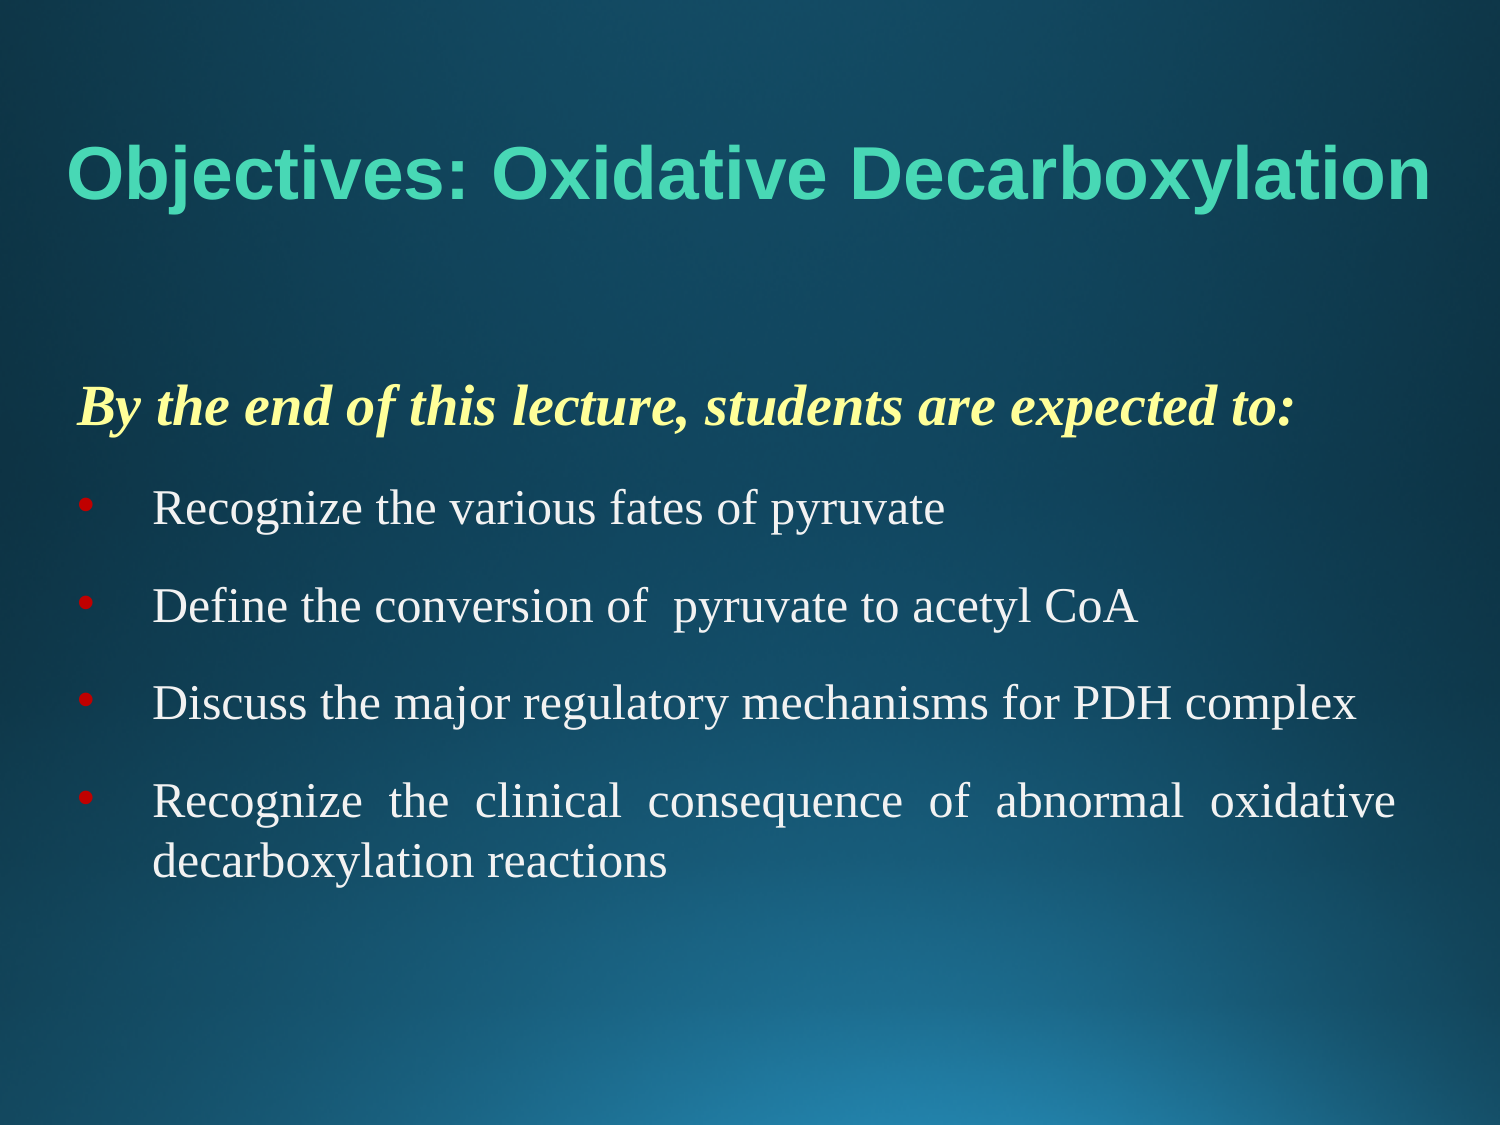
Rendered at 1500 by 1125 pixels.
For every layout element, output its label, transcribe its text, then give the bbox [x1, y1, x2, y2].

title Objectives: Oxidative Decarboxylation [37, 87, 1463, 263]
picture [0, 0, 1500, 1125]
text_box By the end of this lecture, students are expected to: Recognize the various fates of pyruvate Define the conversion of pyruvate to acetyl CoA Discuss the major regulatory mechanisms for PDH complex Recognize the clinical consequence of abnormal oxidative decarboxylation reactions [62, 359, 1413, 895]
